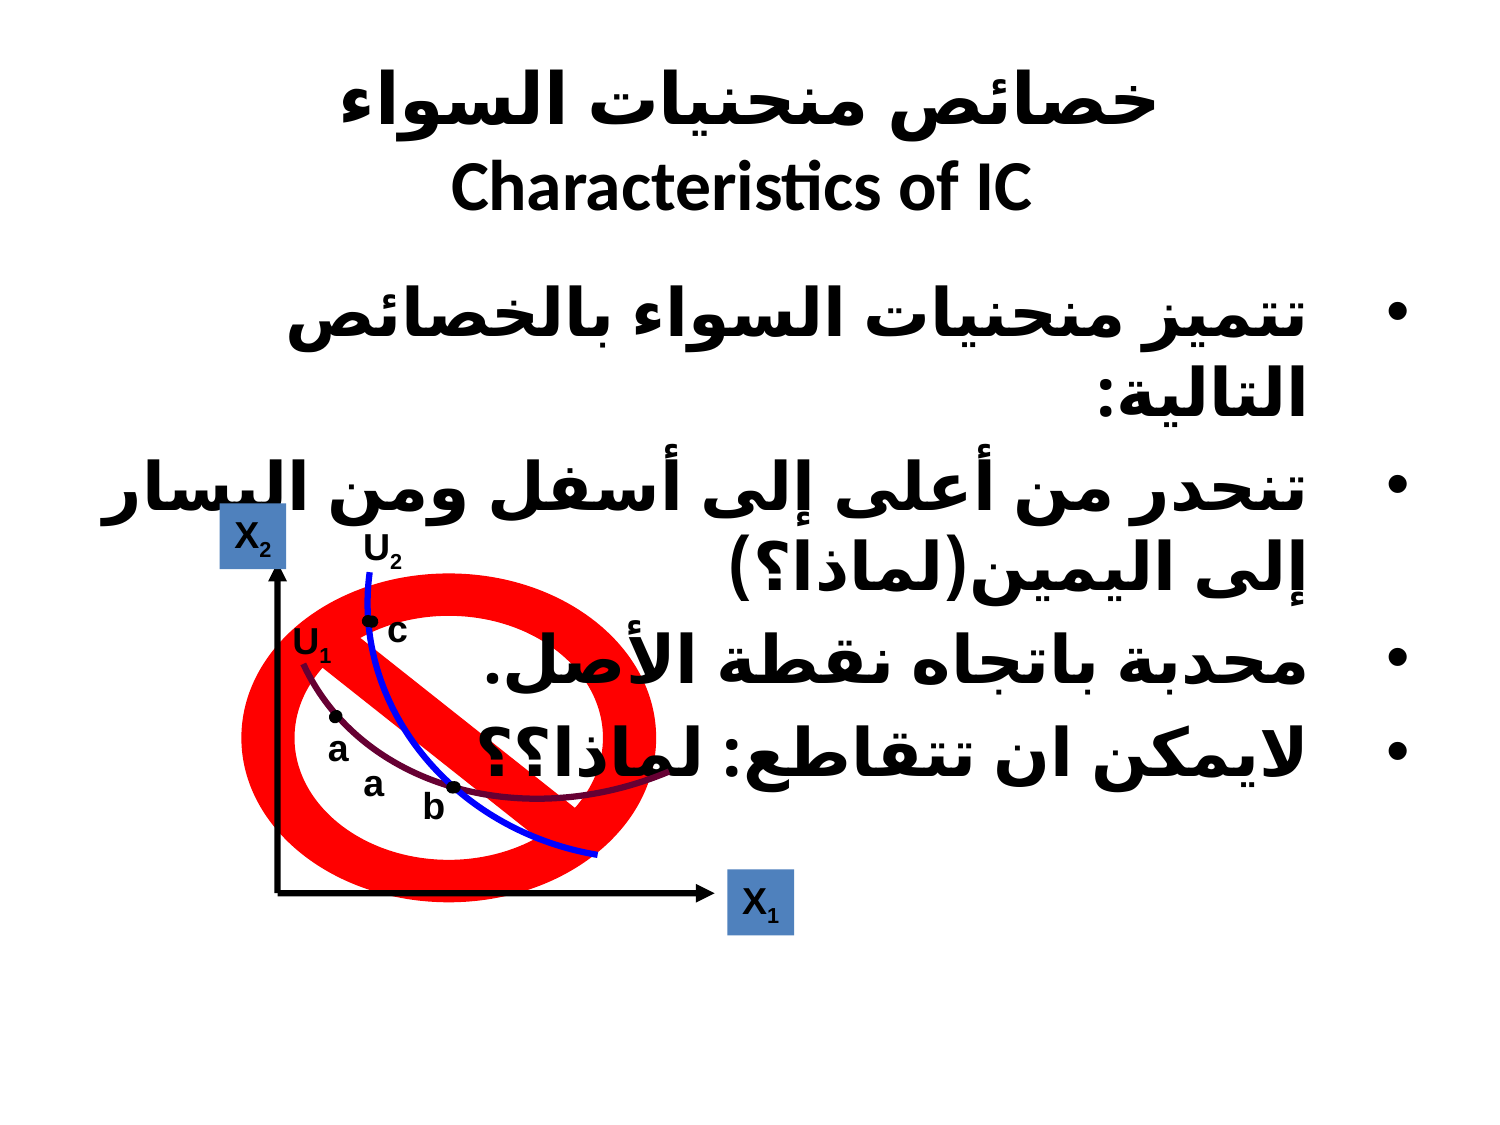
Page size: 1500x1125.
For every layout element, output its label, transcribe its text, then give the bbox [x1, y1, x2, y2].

title خصائص منحنيات السواء Characteristics of IC [75, 45, 1425, 233]
text_box [277, 887, 715, 900]
text_box U2 [348, 515, 429, 582]
text_box [361, 614, 372, 628]
text_box [367, 580, 639, 855]
text_box c [372, 597, 423, 658]
text_box a [313, 716, 364, 776]
text_box b [407, 774, 461, 835]
text_box [271, 570, 284, 609]
text_box [474, 543, 599, 604]
text_box X1 [727, 869, 795, 936]
text_box [609, 674, 670, 791]
text_box a [348, 751, 400, 812]
text_box [329, 710, 343, 716]
list تتميز منحنيات السواء بالخصائص التالية: تنحدر من أعلى إلى أسفل ومن اليسار إلى اليمين(لماذا؟) محدبة باتجاه نقطة الأصل. لايمكن ان تتقاطع: لماذا؟؟ [75, 262, 1425, 1005]
text_box X2 [219, 503, 287, 570]
text_box U1 [277, 609, 358, 676]
text_box [309, 634, 438, 774]
